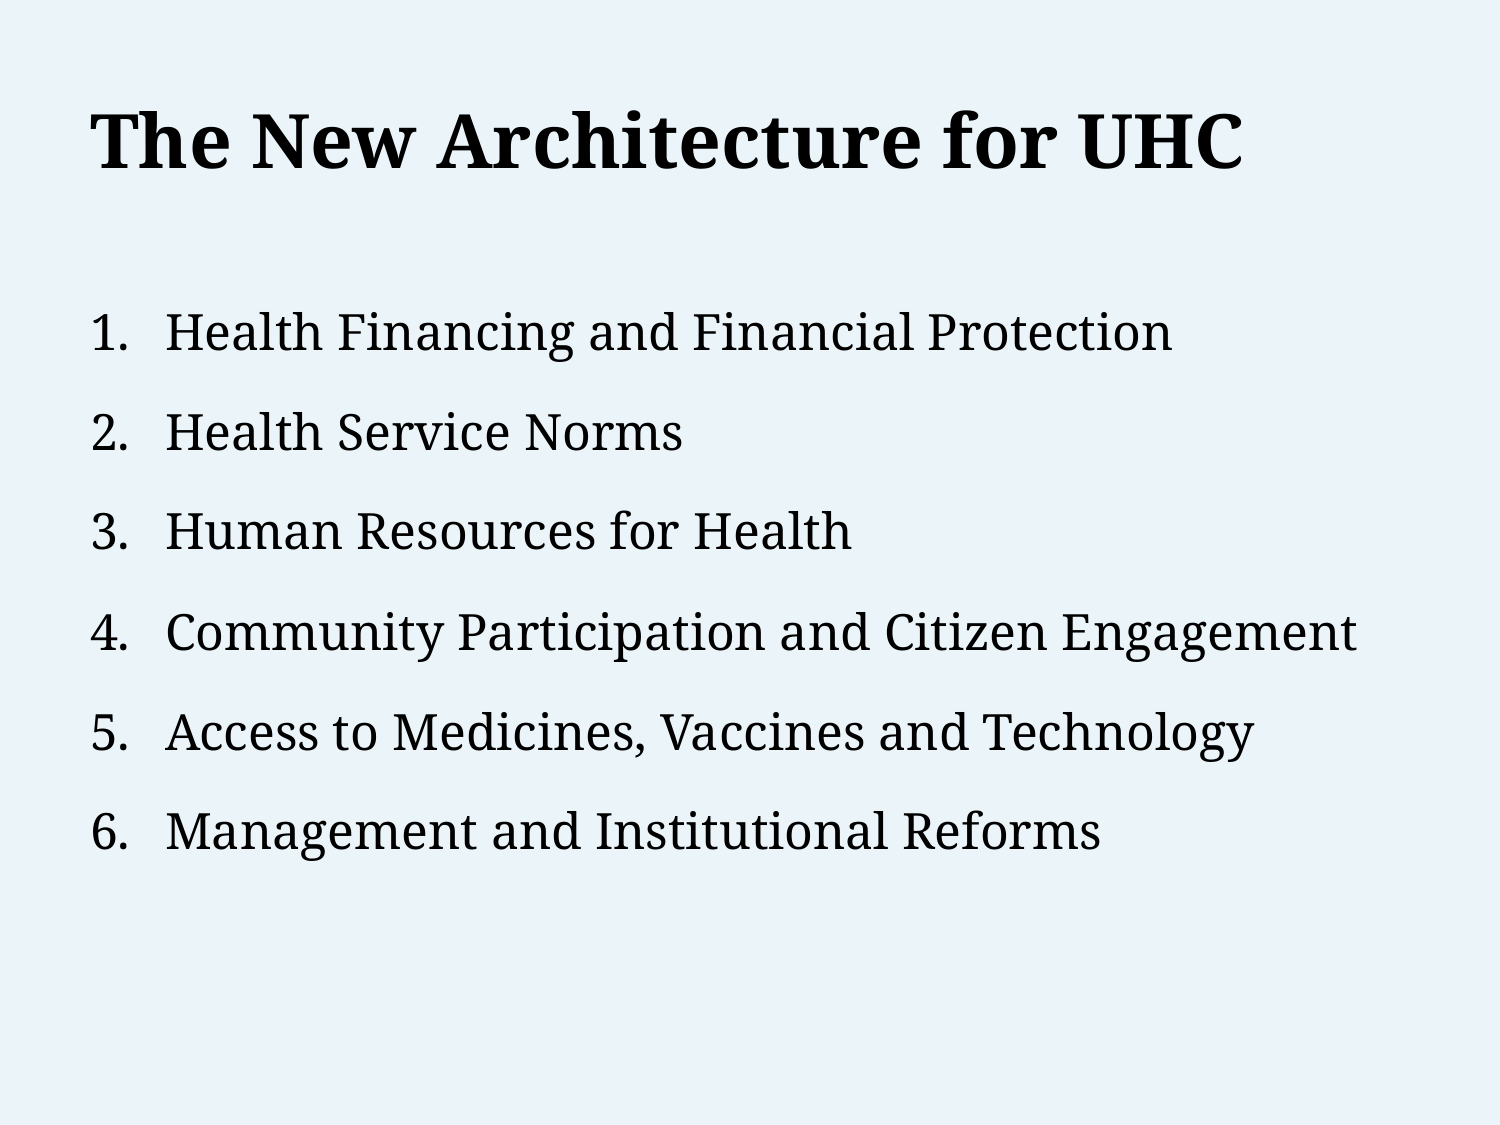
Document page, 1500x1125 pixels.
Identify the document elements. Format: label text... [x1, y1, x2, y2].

list Health Financing and Financial Protection Health Service Norms Human Resources for Health Community Participation and Citizen Engagement Access to Medicines, Vaccines and Technology Management and Institutional Reforms [75, 262, 1425, 1005]
title The New Architecture for UHC [75, 45, 1425, 233]
